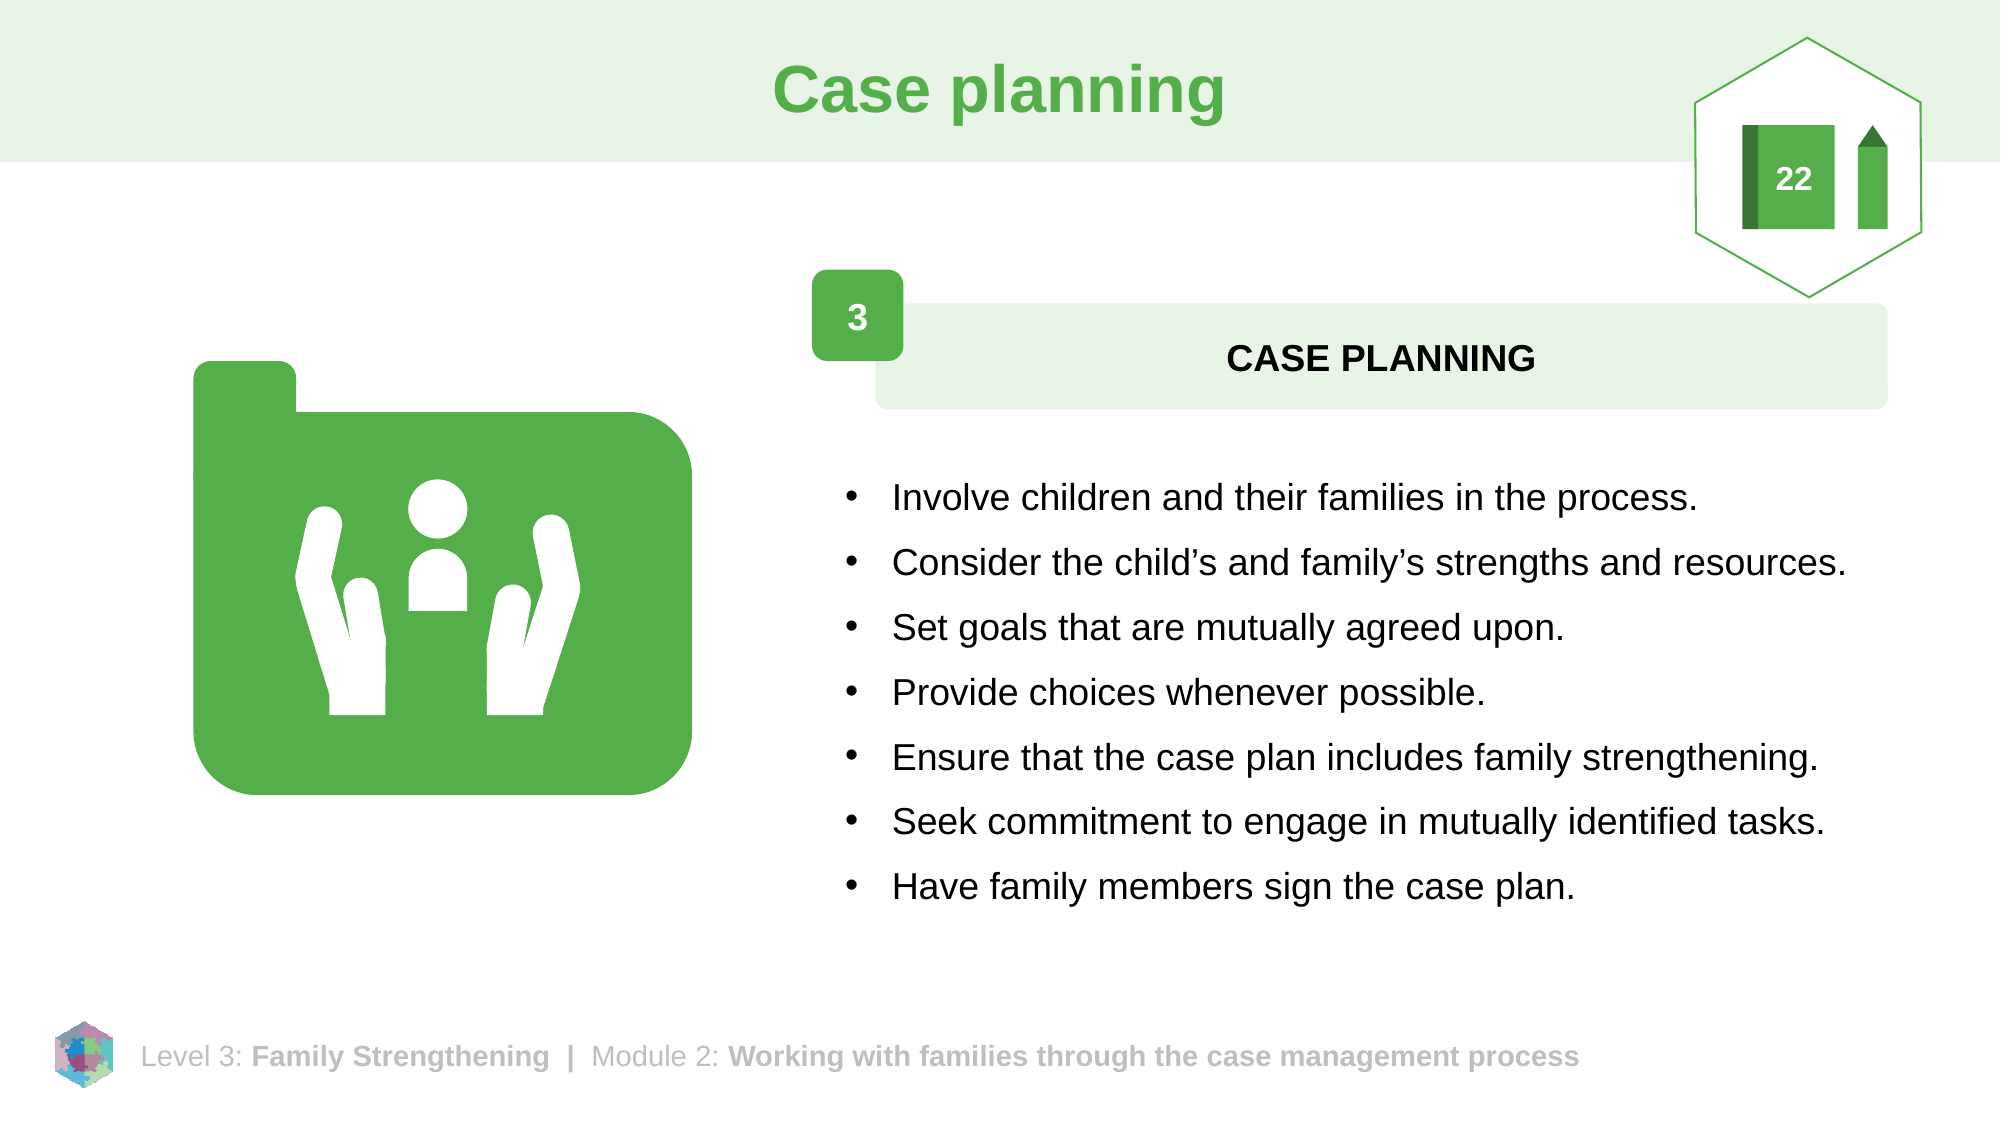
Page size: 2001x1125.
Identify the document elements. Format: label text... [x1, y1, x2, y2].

text_box 3 [810, 268, 905, 363]
picture [55, 1021, 113, 1088]
title Case planning [137, 19, 1863, 163]
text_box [193, 361, 693, 796]
text_box Involve children and their families in the process. Consider the child’s and family’s strengths and resources. Set goals that are mutually agreed upon. Provide choices whenever possible. Ensure that the case plan includes family strengthening. Seek commitment to engage in mutually identified tasks. Have family members sign the case plan. [830, 462, 1888, 915]
text_box CASE PLANNING [874, 302, 1889, 411]
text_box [1677, 55, 1939, 280]
